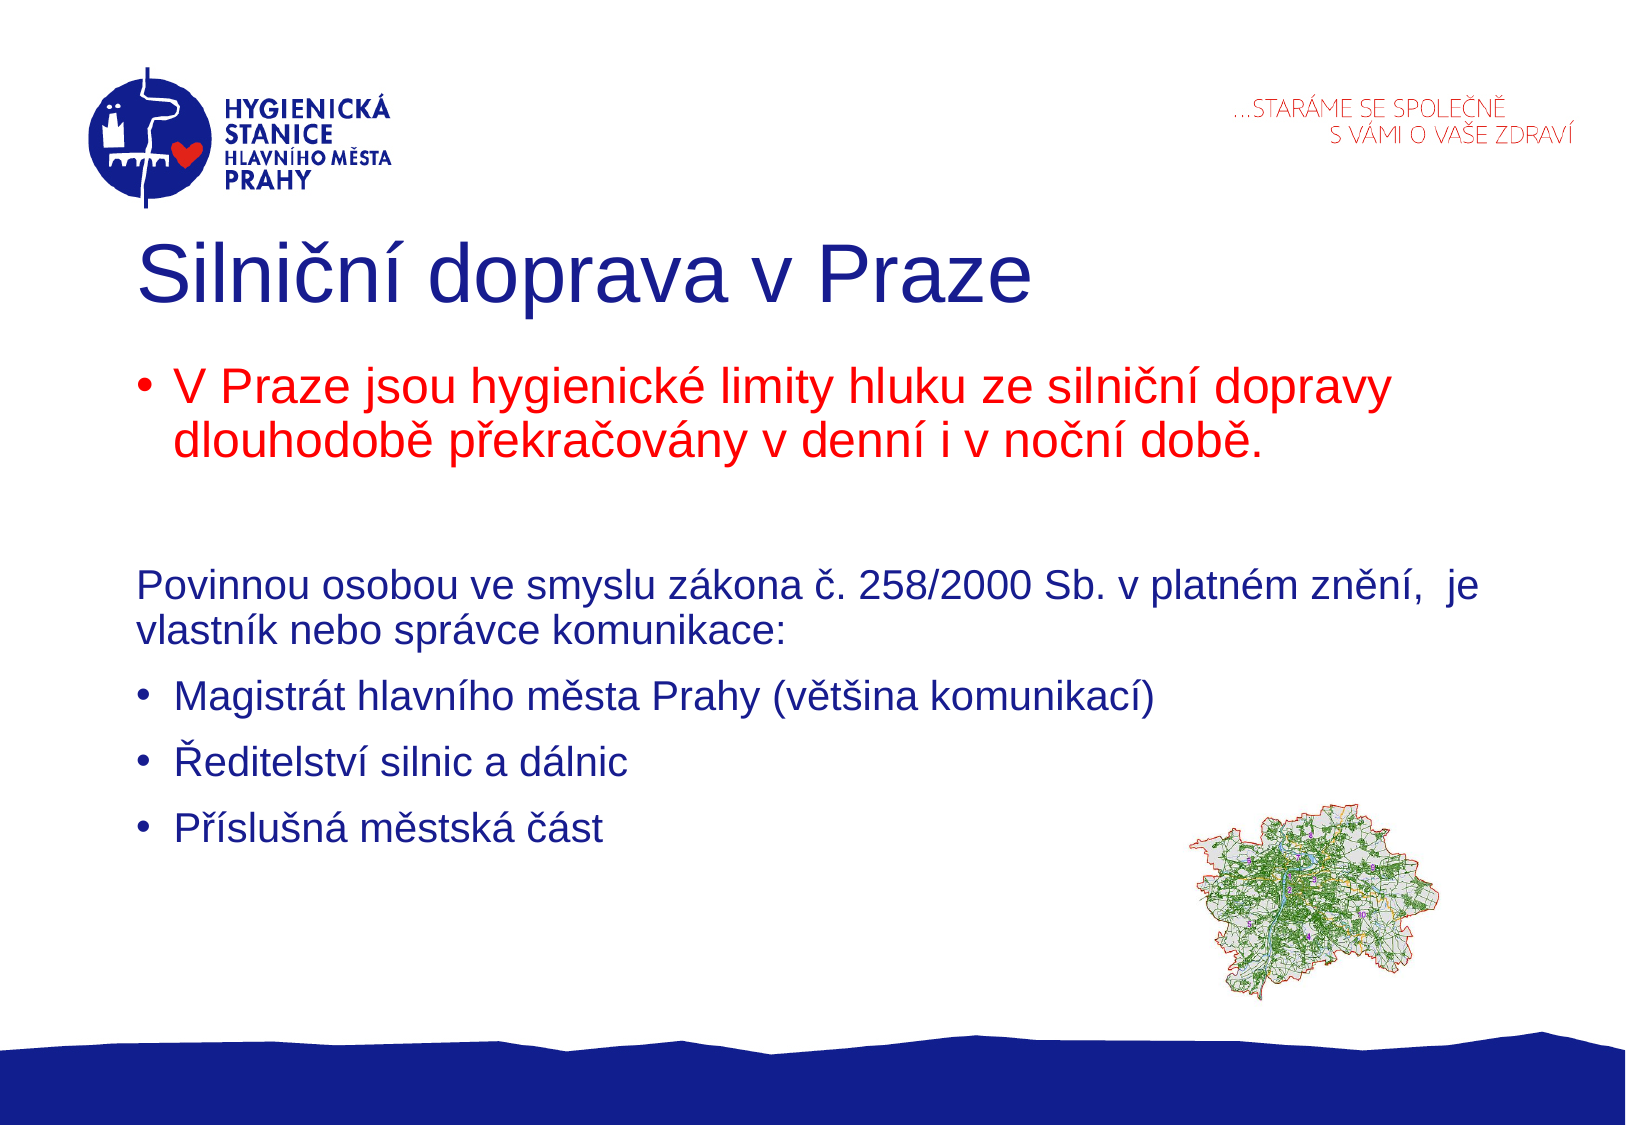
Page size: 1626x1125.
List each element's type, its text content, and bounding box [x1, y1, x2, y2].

picture [0, 0, 1626, 1125]
title Silniční doprava v Praze [121, 166, 1523, 352]
list V Praze jsou hygienické limity hluku ze silniční dopravy dlouhodobě překračovány v denní i v noční době. Povinnou osobou ve smyslu zákona č. 258/2000 Sb. v platném znění, je vlastník nebo správce komunikace: Magistrát hlavního města Prahy (většina komunikací) Ředitelství silnic a dálnic Příslušná městská část [121, 352, 1523, 1010]
